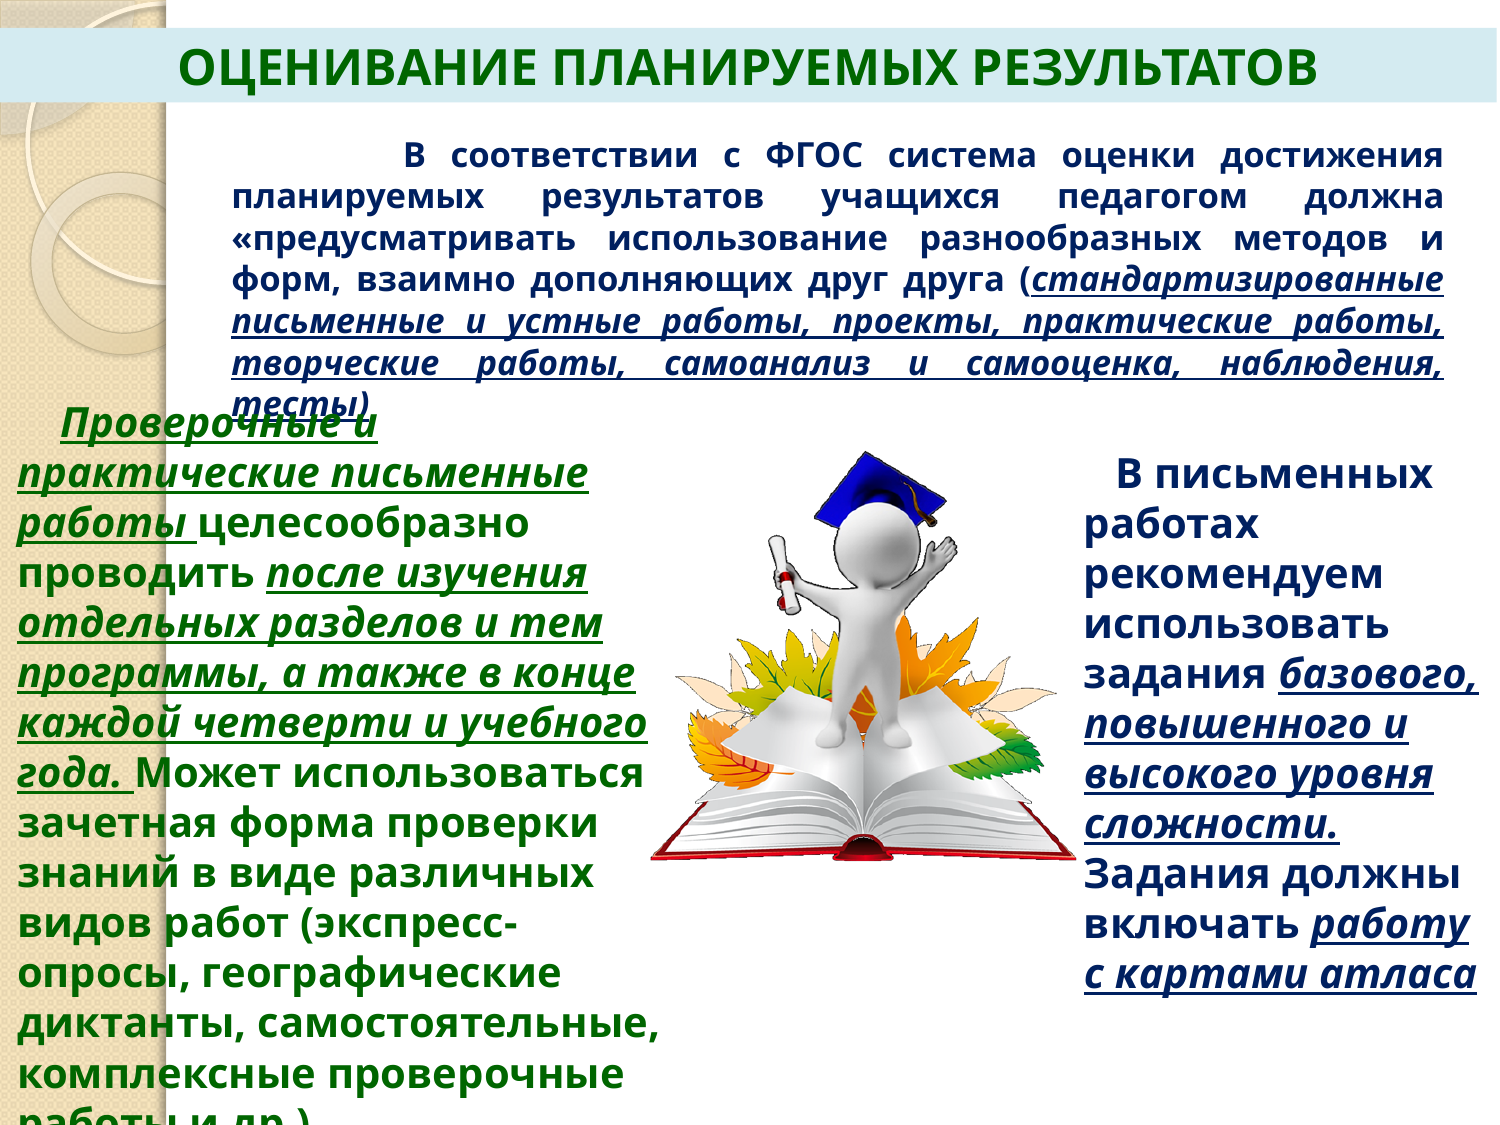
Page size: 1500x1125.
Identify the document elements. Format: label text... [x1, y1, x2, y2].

text_box ОЦЕНИВАНИЕ ПЛАНИРУЕМЫХ РЕЗУЛЬТАТОВ [0, 27, 1497, 103]
list В соответствии с ФГОС система оценки достижения планируемых результатов учащихся педагогом должна «предусматривать использование разнообразных методов и форм, взаимно дополняющих друг друга (стандартизированные письменные и устные работы, проекты, практические работы, творческие работы, самоанализ и самооценка, наблюдения, тесты) [216, 125, 1459, 433]
text_box Проверочные и практические письменные работы целесообразно проводить после изучения отдельных разделов и тем программы, а также в конце каждой четверти и учебного года. Может использоваться зачетная форма проверки знаний в виде различных видов работ (экспресс-опросы, географические диктанты, самостоятельные, комплексные проверочные работы и др.). [2, 388, 703, 1125]
text_box В письменных работах рекомендуем использовать задания базового, повышенного и высокого уровня сложности. Задания должны включать работу с картами атласа [1068, 439, 1497, 1005]
picture [645, 388, 1085, 913]
